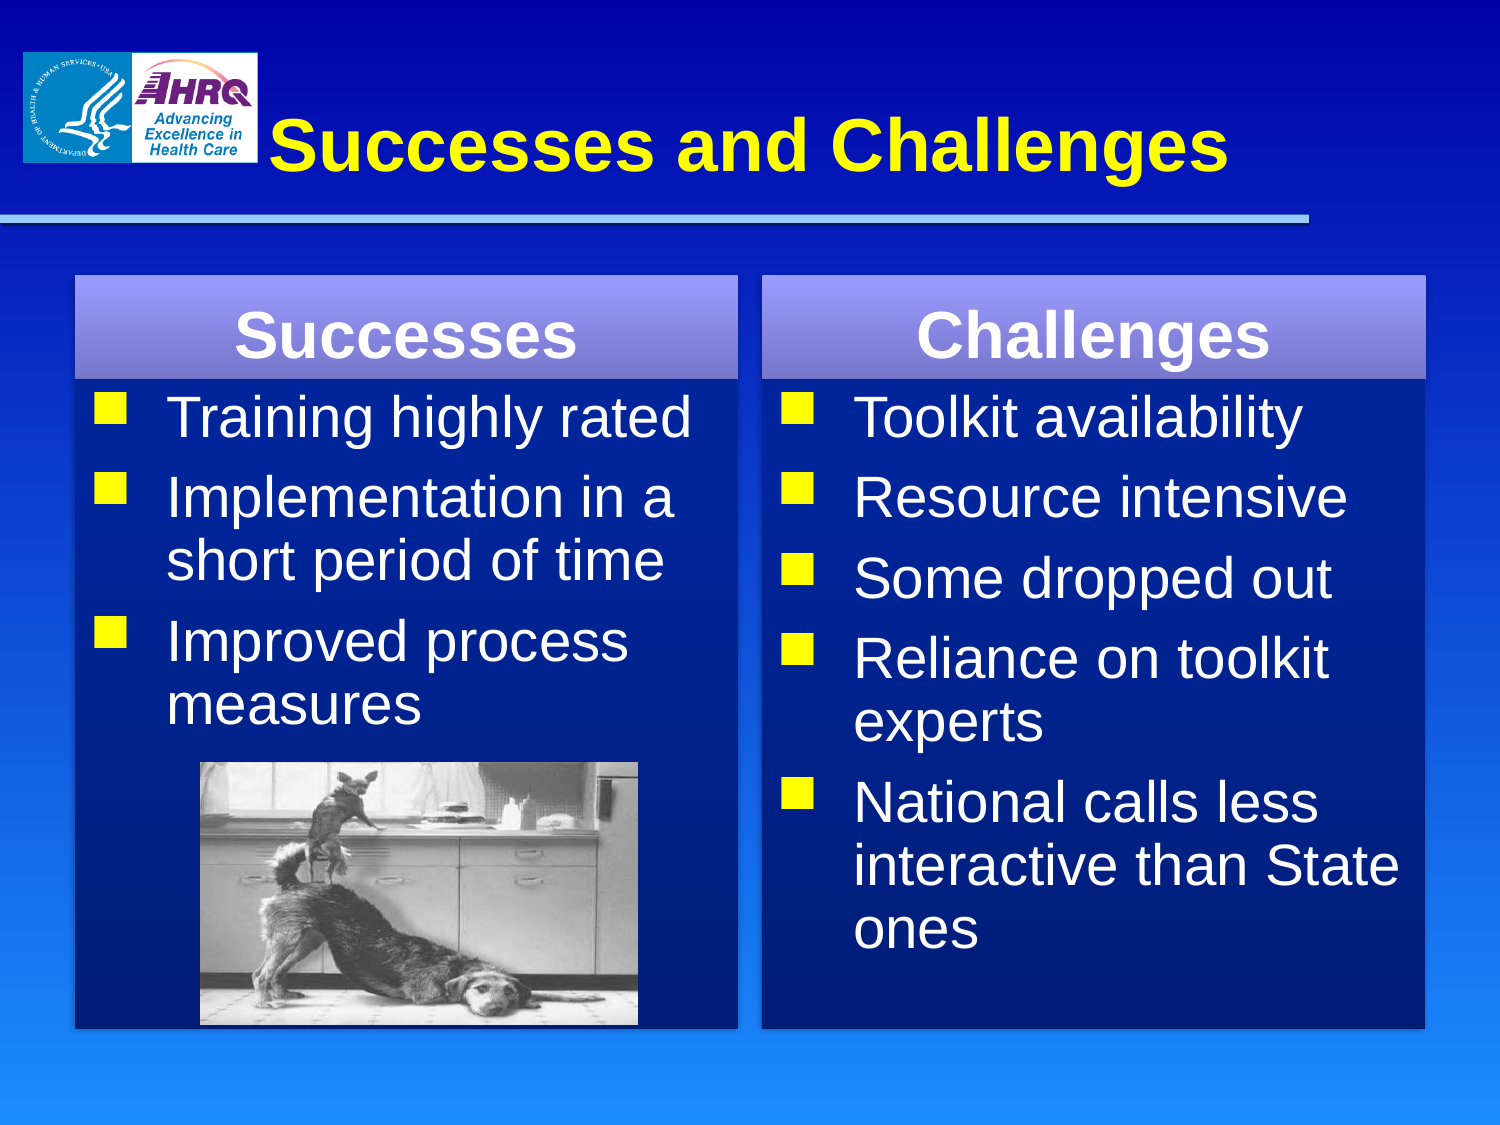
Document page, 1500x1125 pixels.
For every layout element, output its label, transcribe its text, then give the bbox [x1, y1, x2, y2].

list Toolkit availability Resource intensive Some dropped out Reliance on toolkit experts National calls less interactive than State ones [761, 379, 1426, 1029]
list Successes [74, 274, 739, 379]
list Challenges [761, 274, 1427, 380]
picture [133, 54, 258, 74]
picture [88, 61, 95, 67]
picture [66, 121, 74, 126]
title Successes and Challenges [74, 74, 1426, 196]
picture [60, 129, 74, 134]
picture [199, 762, 638, 1026]
list Training highly rated Implementation in a short period of time Improved process measures [74, 379, 739, 1029]
